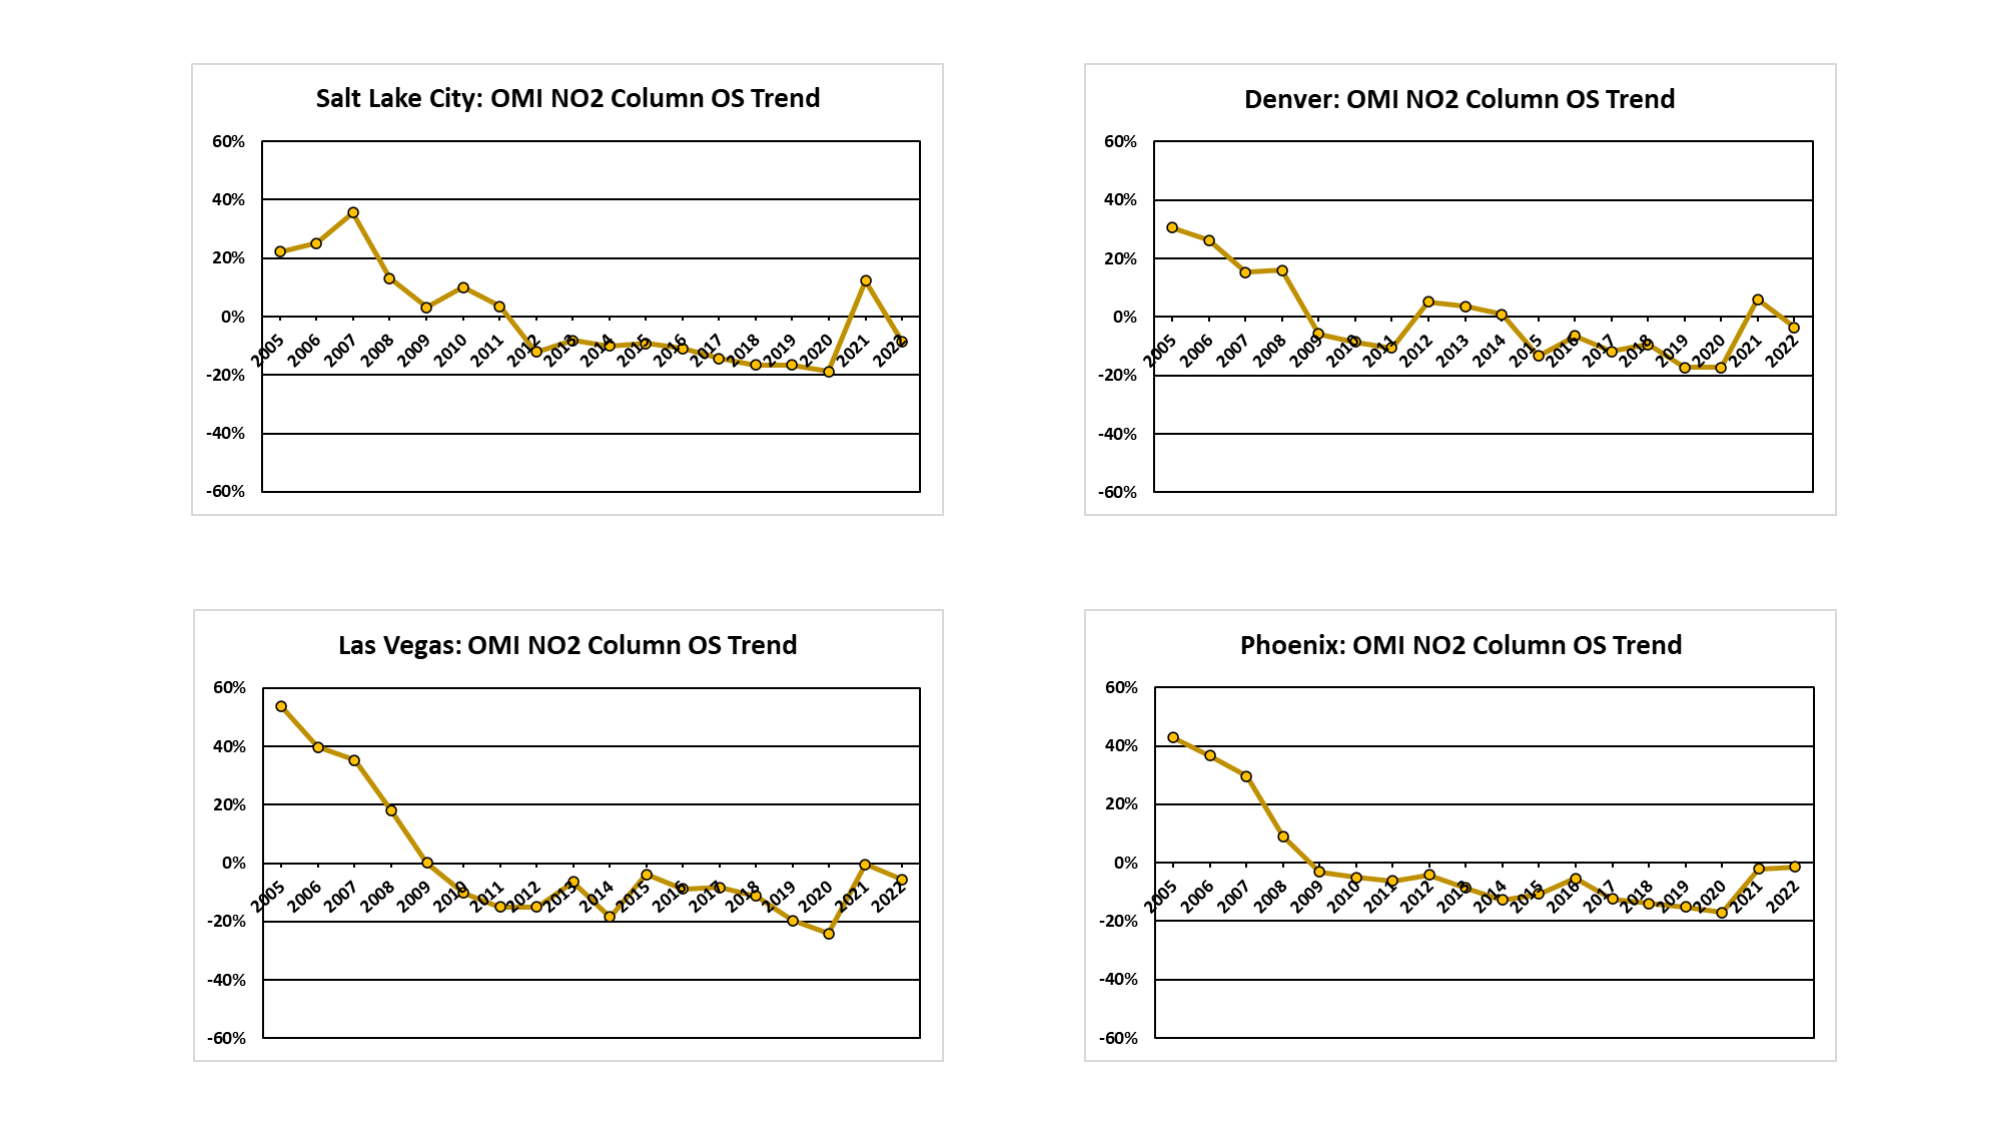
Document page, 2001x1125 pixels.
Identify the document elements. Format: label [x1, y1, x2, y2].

picture [191, 63, 944, 516]
picture [1084, 609, 1837, 1062]
picture [193, 609, 944, 1062]
picture [1084, 63, 1837, 516]
